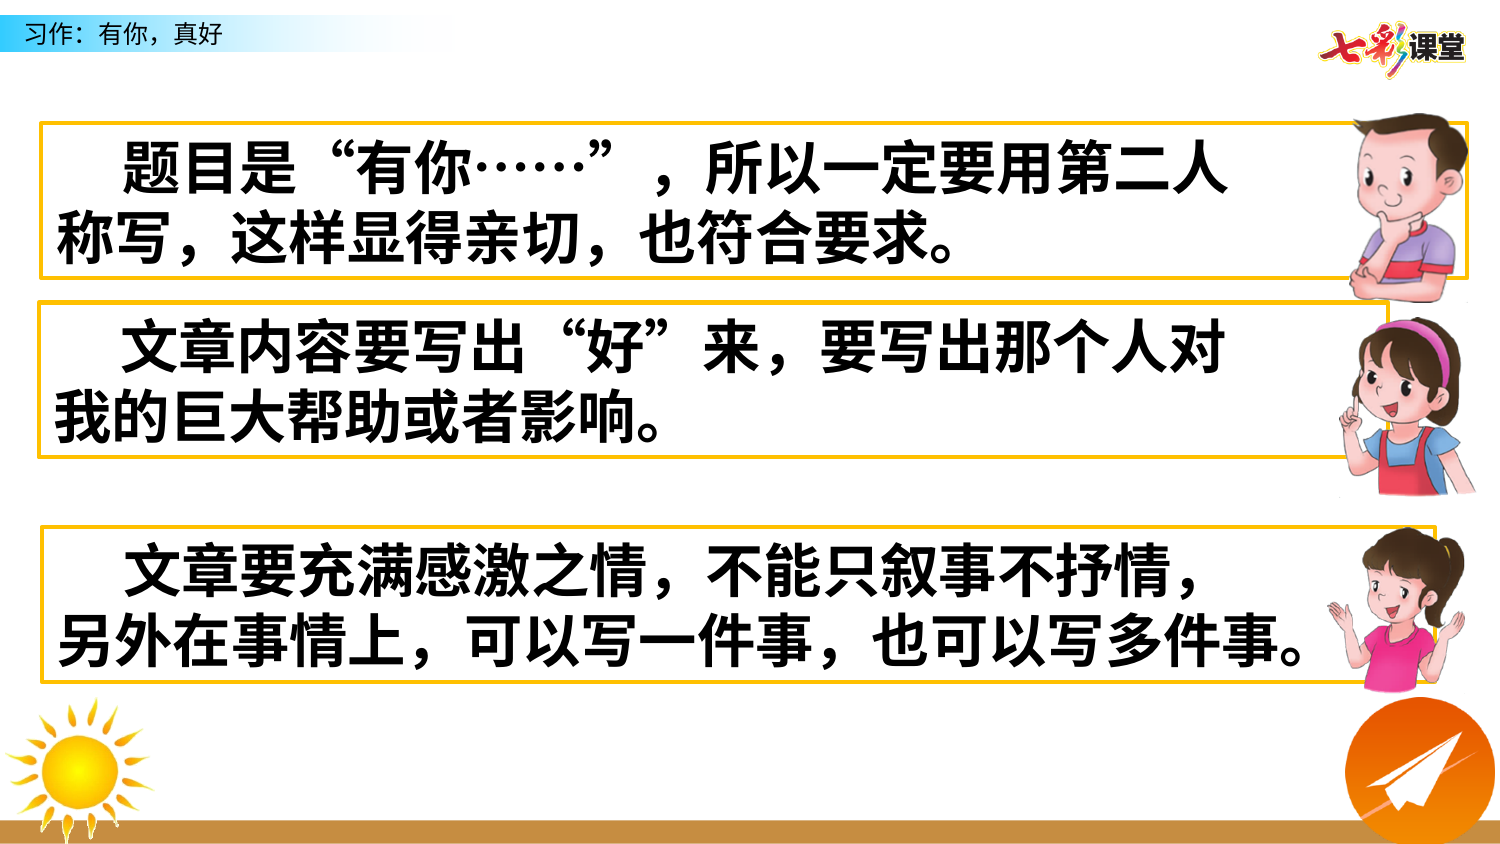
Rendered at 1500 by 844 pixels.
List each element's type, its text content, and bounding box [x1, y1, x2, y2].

picture [1338, 317, 1478, 499]
picture [5, 697, 155, 844]
text_box 文章要充满感激之情，不能只叙事不抒情， 另外在事情上，可以写一件事，也可以写多件事。 [40, 525, 1328, 684]
text_box 题目是“有你……”，所以一定要用第二人 称写，这样显得亲切，也符合要求。 [39, 121, 1344, 280]
text_box 文章内容要写出“好”来，要写出那个人对 我的巨大帮助或者影响。 [37, 300, 1390, 459]
picture [1327, 526, 1465, 694]
picture [1345, 697, 1495, 844]
picture [1316, 20, 1468, 80]
picture [1349, 113, 1468, 303]
